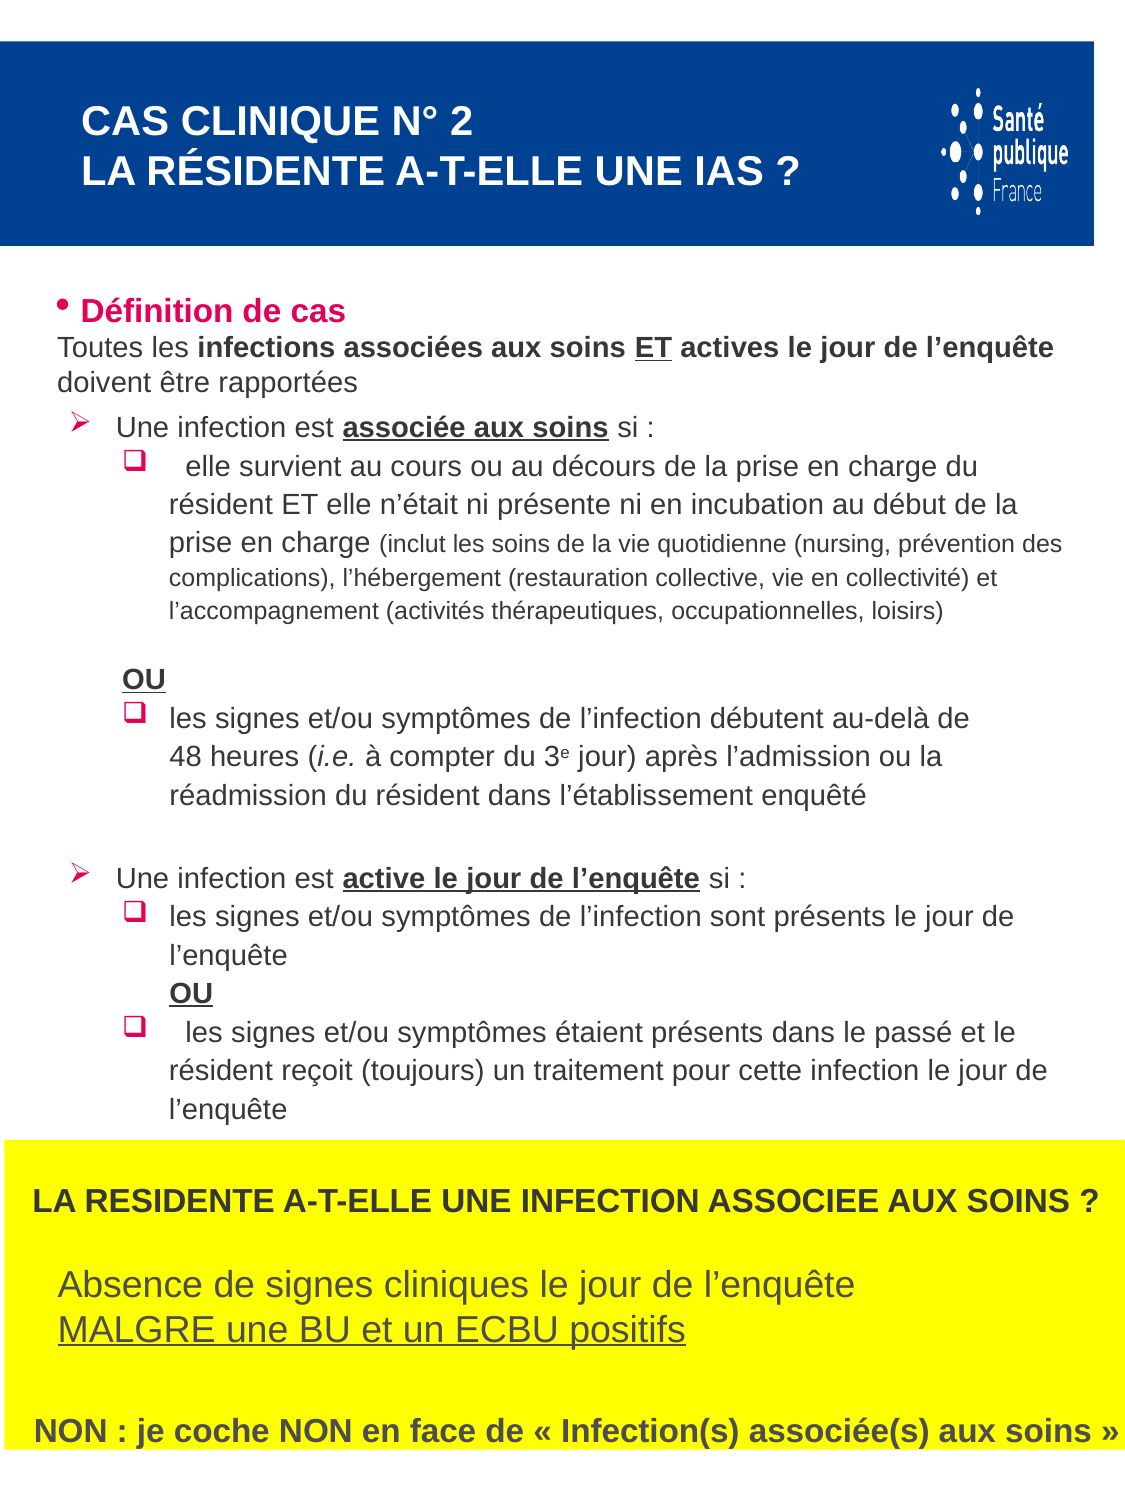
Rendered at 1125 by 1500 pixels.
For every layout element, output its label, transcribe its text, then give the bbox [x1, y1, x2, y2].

picture [941, 88, 1068, 215]
text_box LA RESIDENTE A-T-ELLE UNE INFECTION ASSOCIEE aux soins ? Absence de signes cliniques le jour de l’enquête MALGRE une BU et un ECBU positifs NON : je coche NON en face de « Infection(s) associée(s) aux soins » [4, 1139, 1125, 1450]
title CAS CLINIQUE N° 2 la résidente a-t-elle une IAS ? [75, 41, 908, 246]
text_box Définition de cas Toutes les infections associées aux soins ET actives le jour de l’enquête doivent être rapportées Une infection est associée aux soins si : elle survient au cours ou au décours de la prise en charge du résident ET elle n’était ni présente ni en incubation au début de la prise en charge (inclut les soins de la vie quotidienne (nursing, prévention des complications), l’hébergement (restauration collective, vie en collectivité) et l’accompagnement (activités thérapeutiques, occupationnelles, loisirs) OU les signes et/ou symptômes de l’infection débutent au-delà de 48 heures (i.e. à compter du 3e jour) après l’admission ou la réadmission du résident dans l’établissement enquêté Une infection est active le jour de l’enquête si : les signes et/ou symptômes de l’infection sont présents le jour de l’enquête OU les signes et/ou symptômes étaient présents dans le passé et le résident reçoit (toujours) un traitement pour cette infection le jour de l’enquête [42, 277, 1088, 1133]
